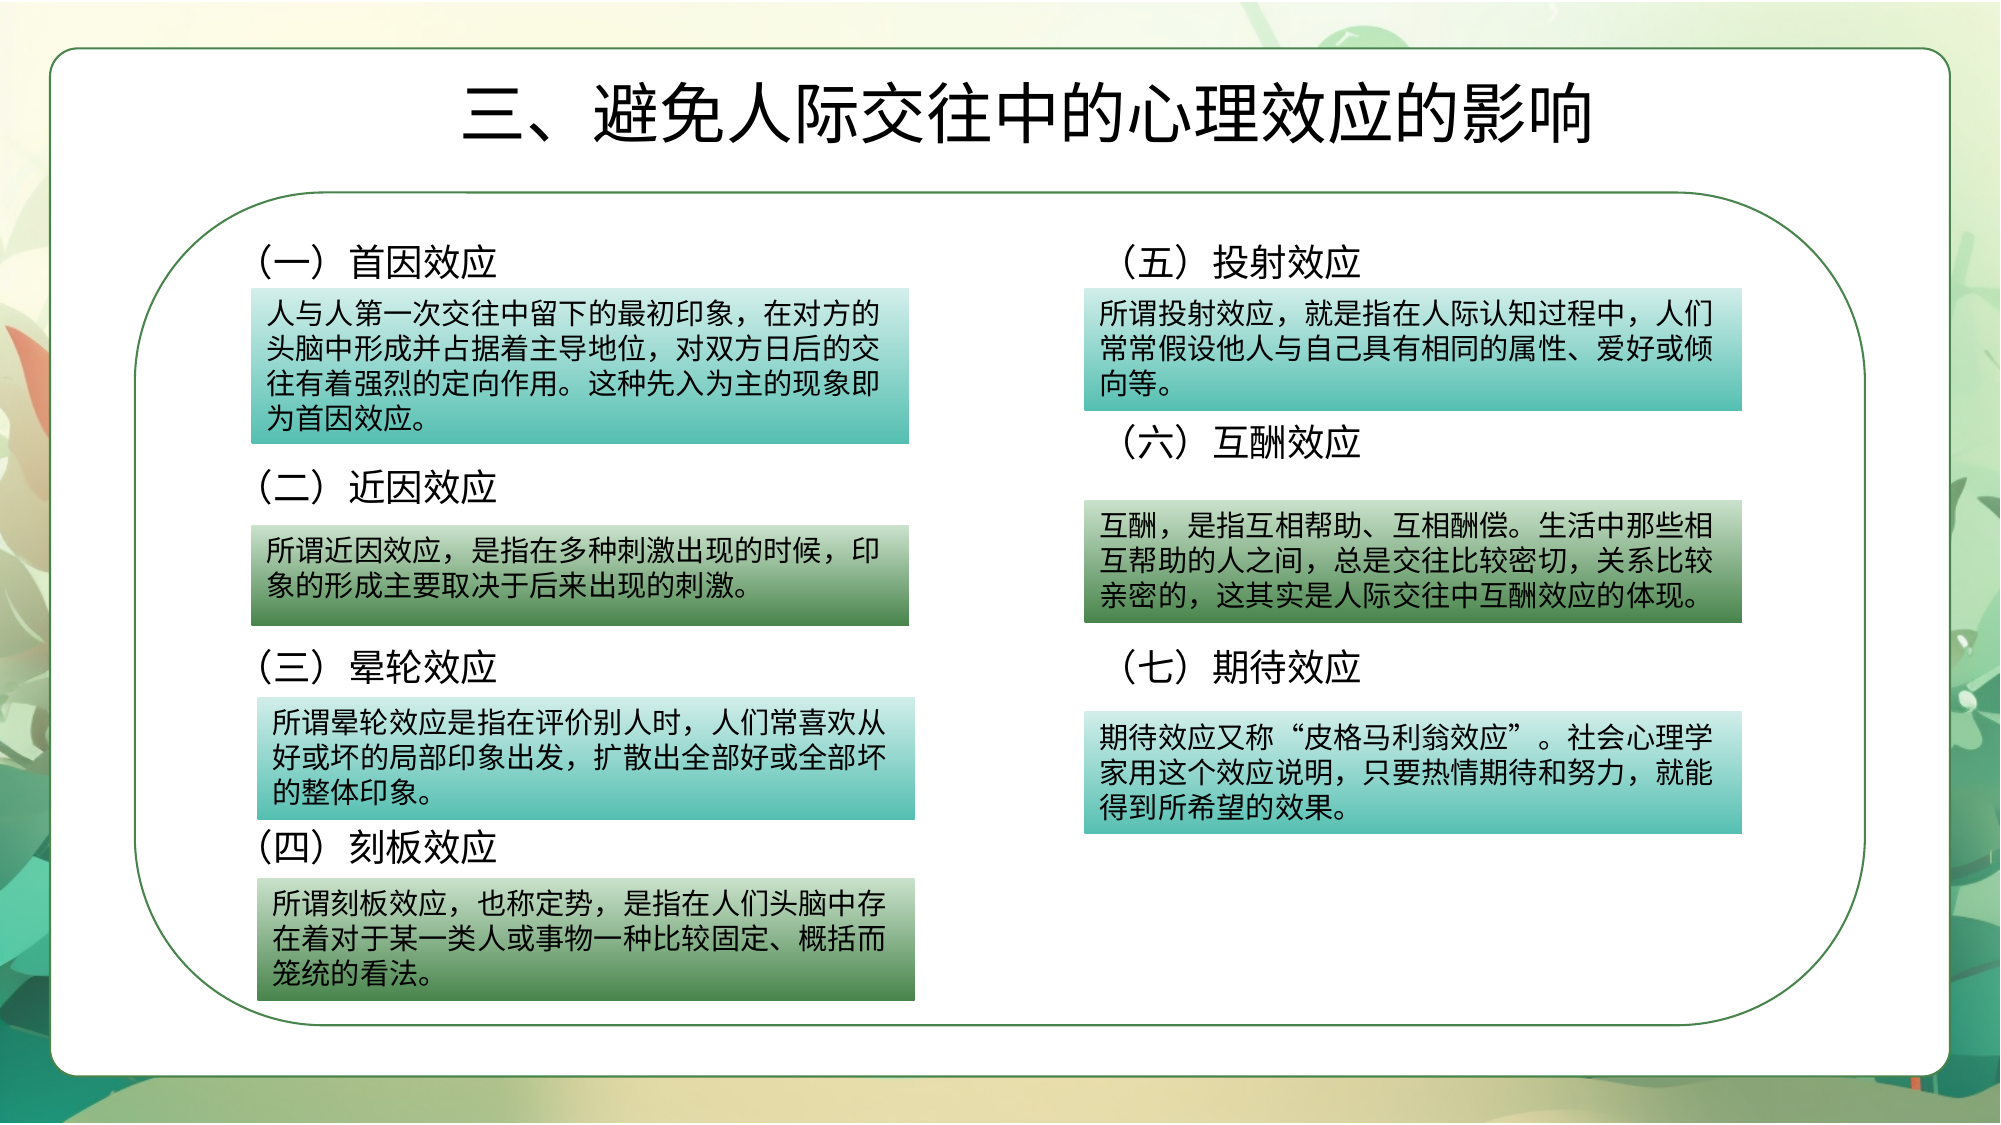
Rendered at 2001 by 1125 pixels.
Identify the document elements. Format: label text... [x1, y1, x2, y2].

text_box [134, 192, 1865, 1026]
text_box 三、避免人际交往中的心理效应的影响 [437, 64, 1617, 160]
picture [0, 2, 2000, 1123]
